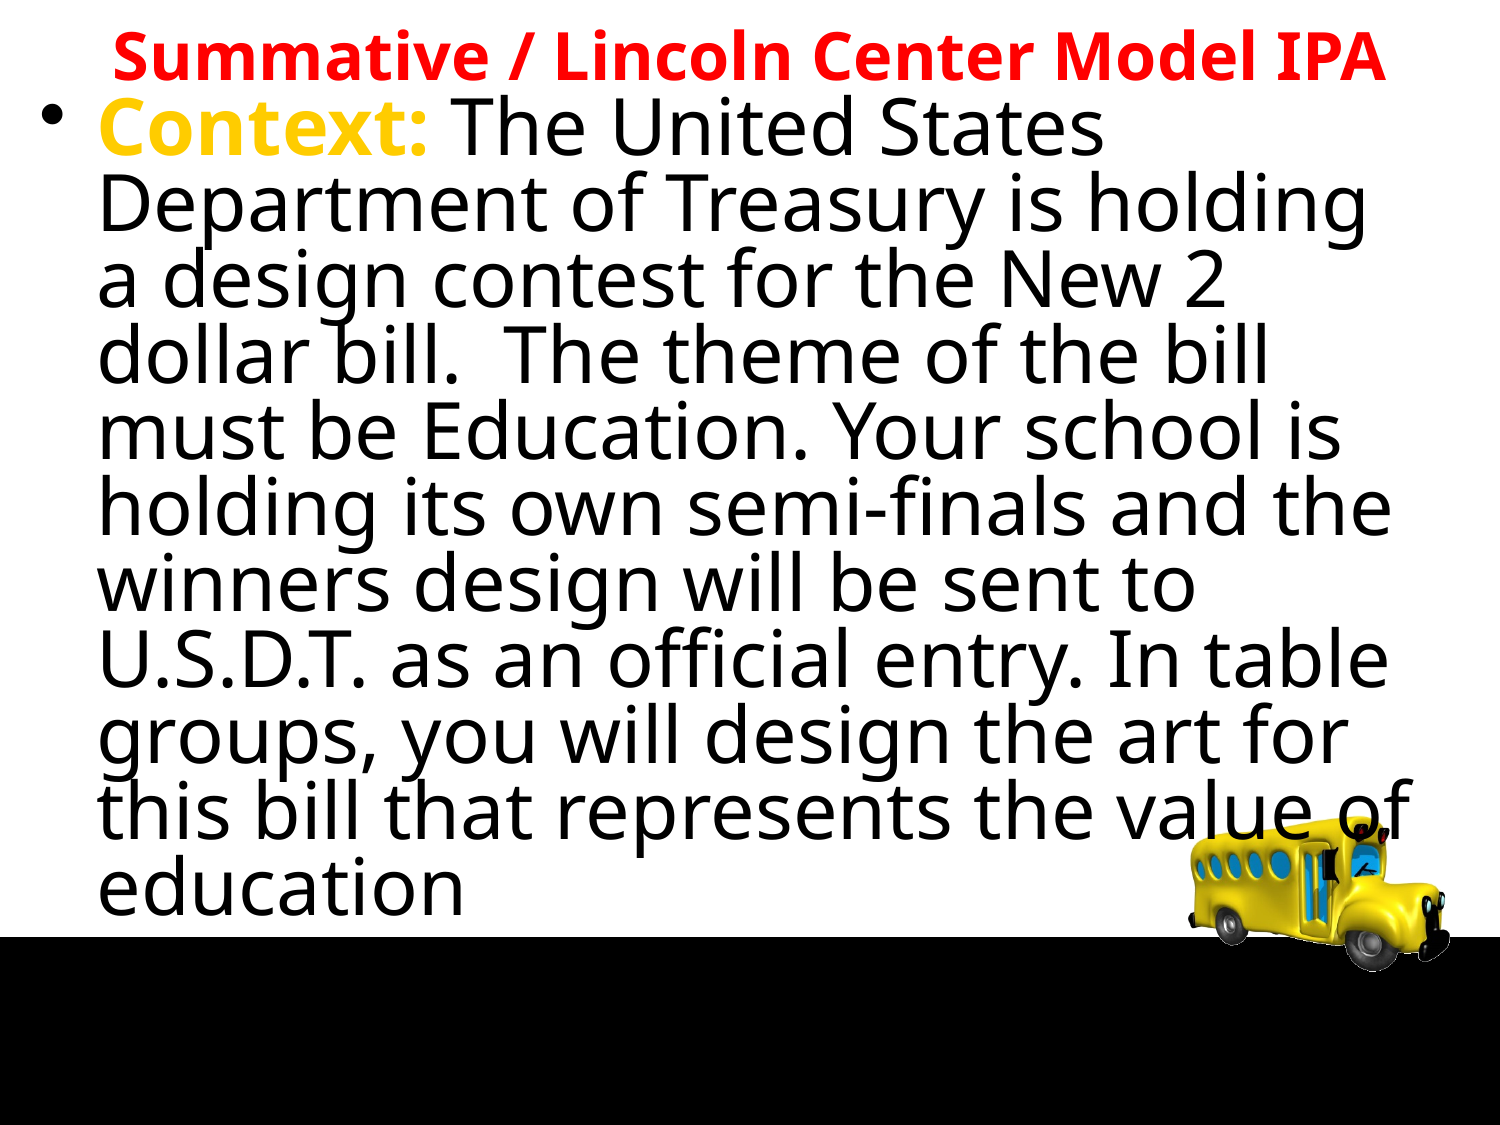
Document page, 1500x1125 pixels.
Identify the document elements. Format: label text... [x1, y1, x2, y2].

title Summative / Lincoln Center Model IPA [75, 0, 1425, 87]
list Context: The United States Department of Treasury is holding a design contest for the New 2 dollar bill. The theme of the bill must be Education. Your school is holding its own semi-finals and the winners design will be sent to U.S.D.T. as an official entry. In table groups, you will design the art for this bill that represents the value of education in the United States. [24, 87, 1450, 975]
picture [1175, 800, 1463, 1005]
